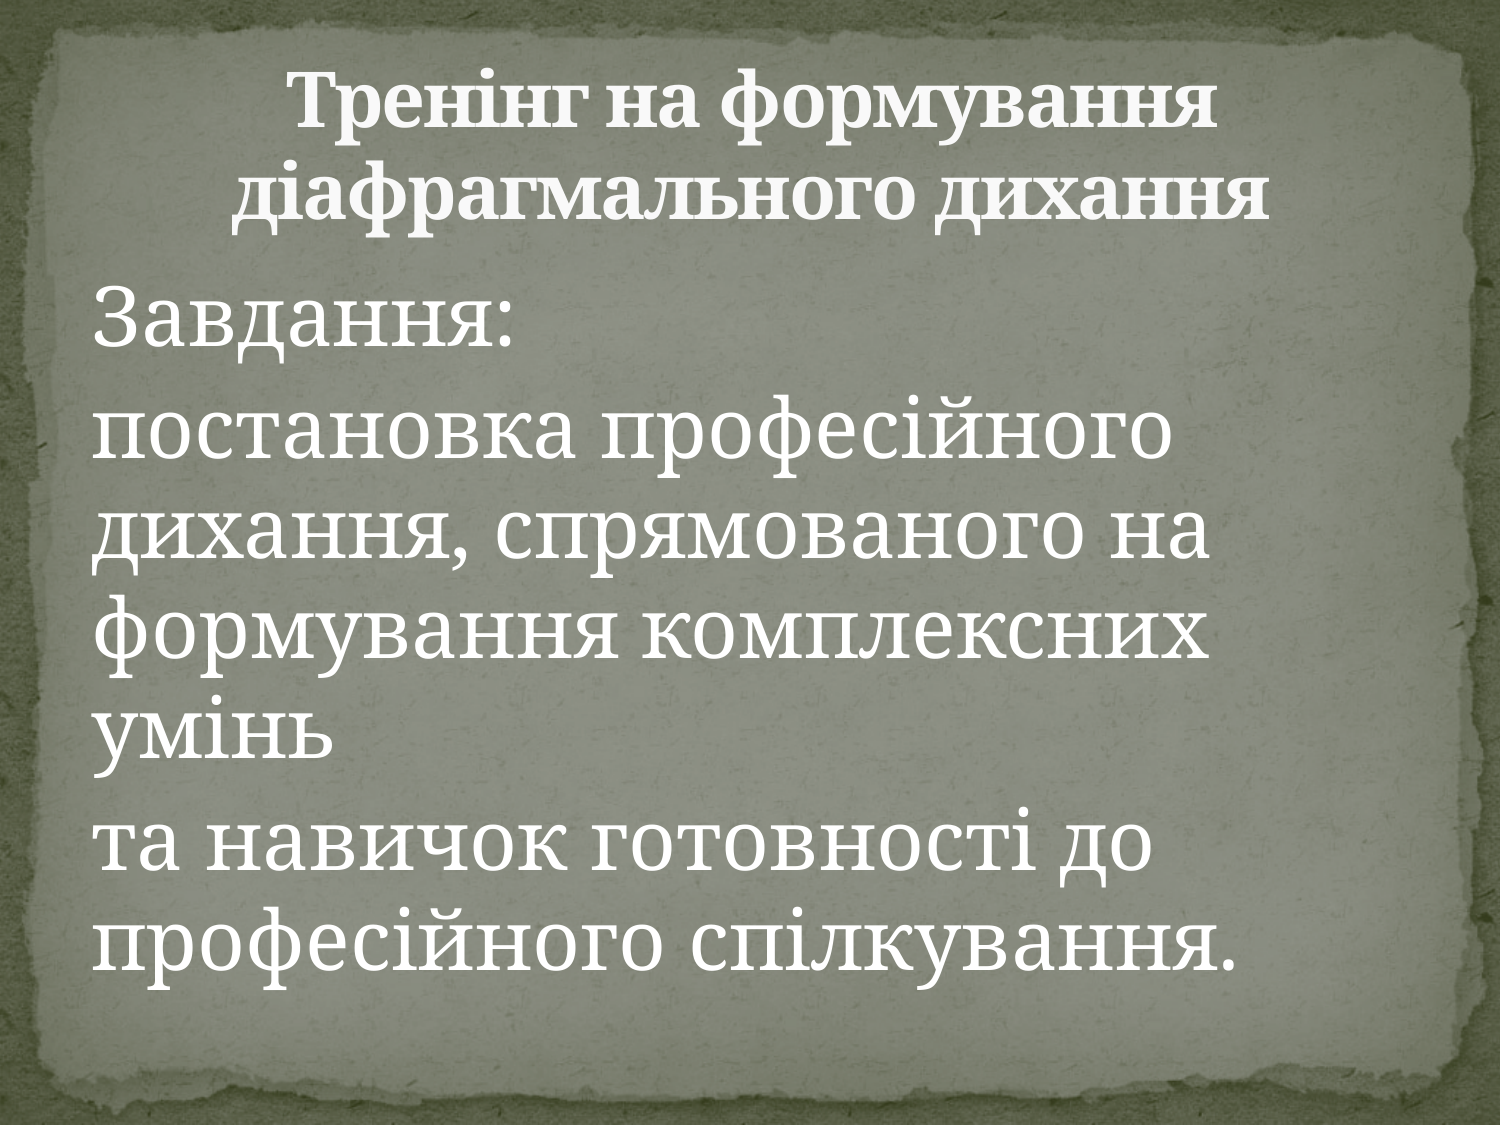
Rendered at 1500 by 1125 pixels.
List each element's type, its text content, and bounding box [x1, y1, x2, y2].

list Завдання: постановка професійного дихання, спрямованого на формування комплексних умінь та навичок готовності до професійного спілкування. [76, 255, 1427, 1006]
title Тренінг на формування діафрагмального дихання [76, 42, 1427, 243]
